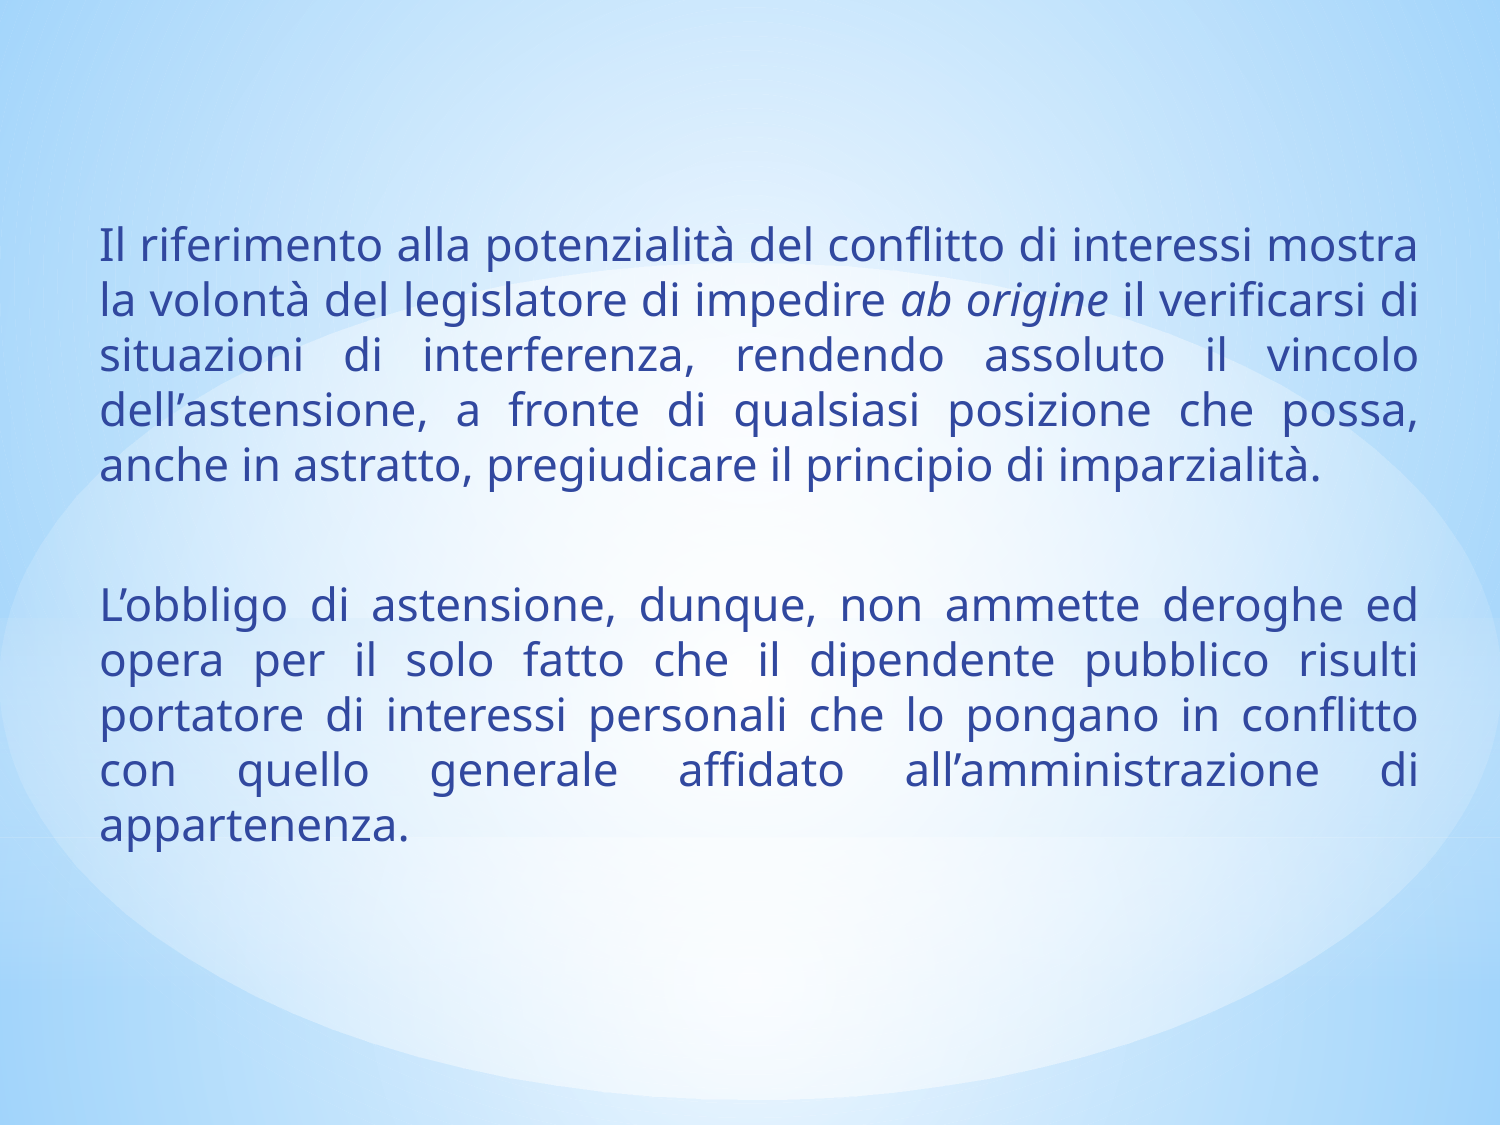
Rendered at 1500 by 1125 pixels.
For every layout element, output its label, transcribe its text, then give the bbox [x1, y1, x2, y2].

list Il riferimento alla potenzialità del conflitto di interessi mostra la volontà del legislatore di impedire ab origine il verificarsi di situazioni di interferenza, rendendo assoluto il vincolo dell’astensione, a fronte di qualsiasi posizione che possa, anche in astratto, pregiudicare il principio di imparzialità. L’obbligo di astensione, dunque, non ammette deroghe ed opera per il solo fatto che il dipendente pubblico risulti portatore di interessi personali che lo pongano in conflitto con quello generale affidato all’amministrazione di appartenenza. [76, 208, 1436, 976]
